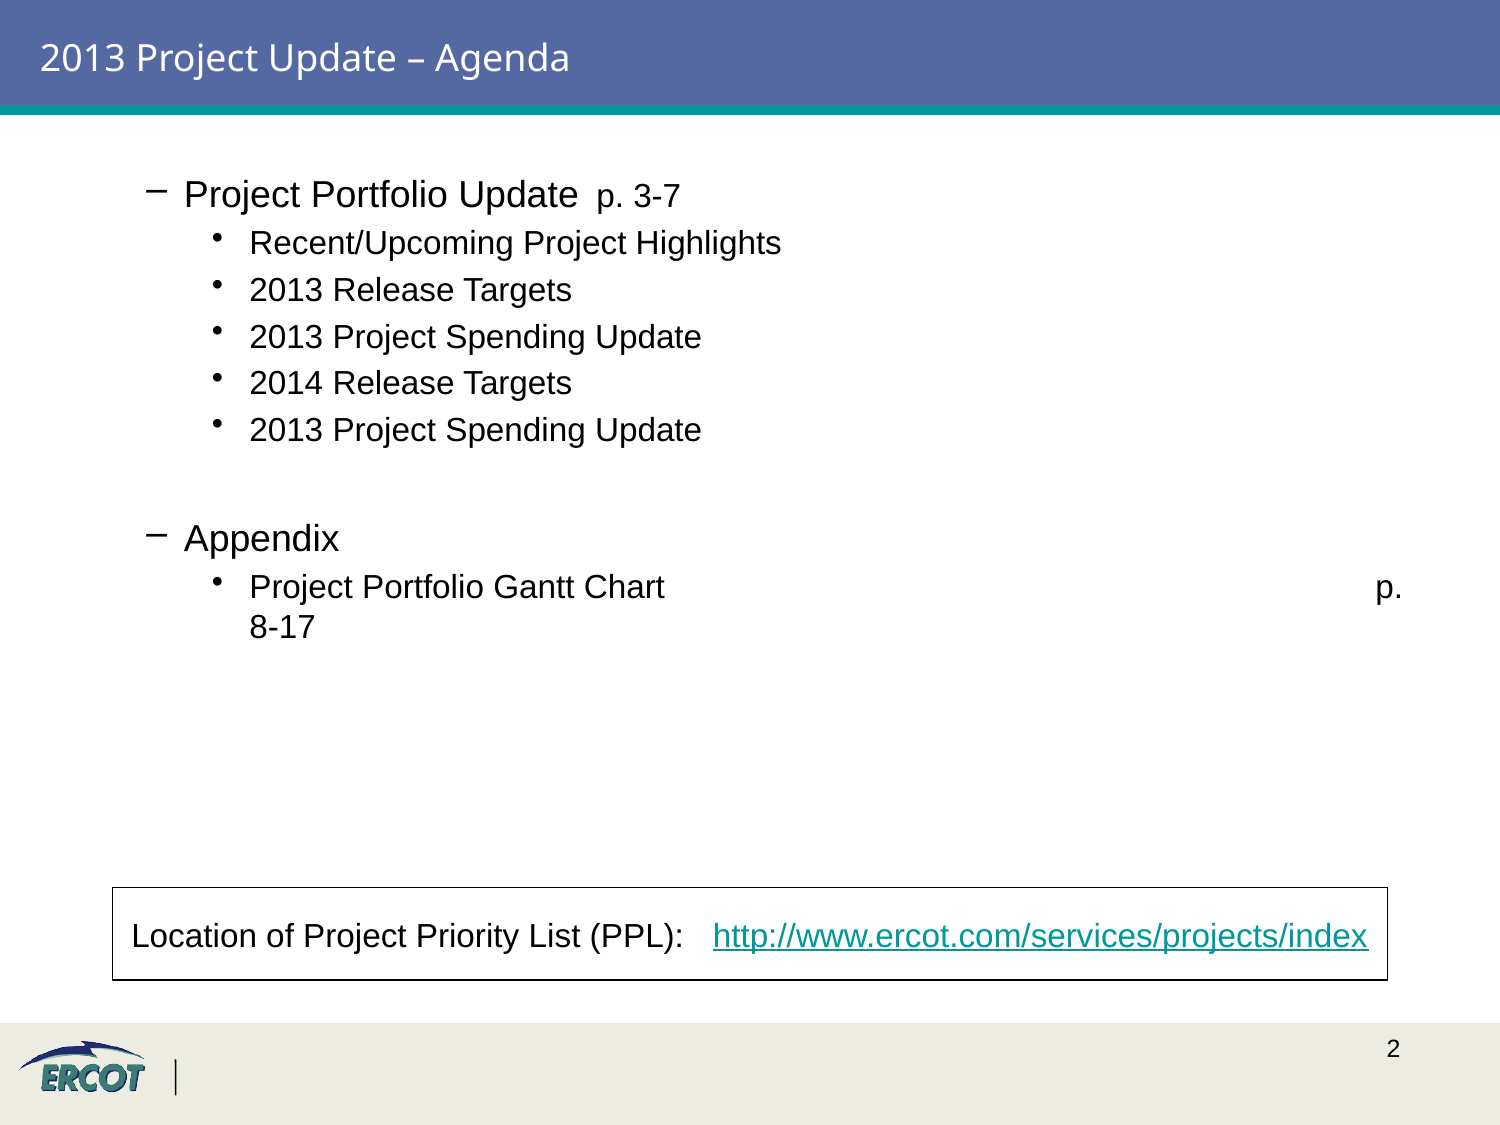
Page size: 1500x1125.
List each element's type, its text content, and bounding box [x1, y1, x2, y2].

picture [10, 1031, 151, 1111]
title 2013 Project Update – Agenda [24, 0, 1013, 113]
list Project Portfolio Update p. 3-7 Recent/Upcoming Project Highlights 2013 Release Targets 2013 Project Spending Update 2014 Release Targets 2013 Project Spending Update Appendix Project Portfolio Gantt Chart p. 8-17 [75, 162, 1438, 863]
text_box Location of Project Priority List (PPL): http://www.ercot.com/services/projects/index [112, 887, 1388, 980]
